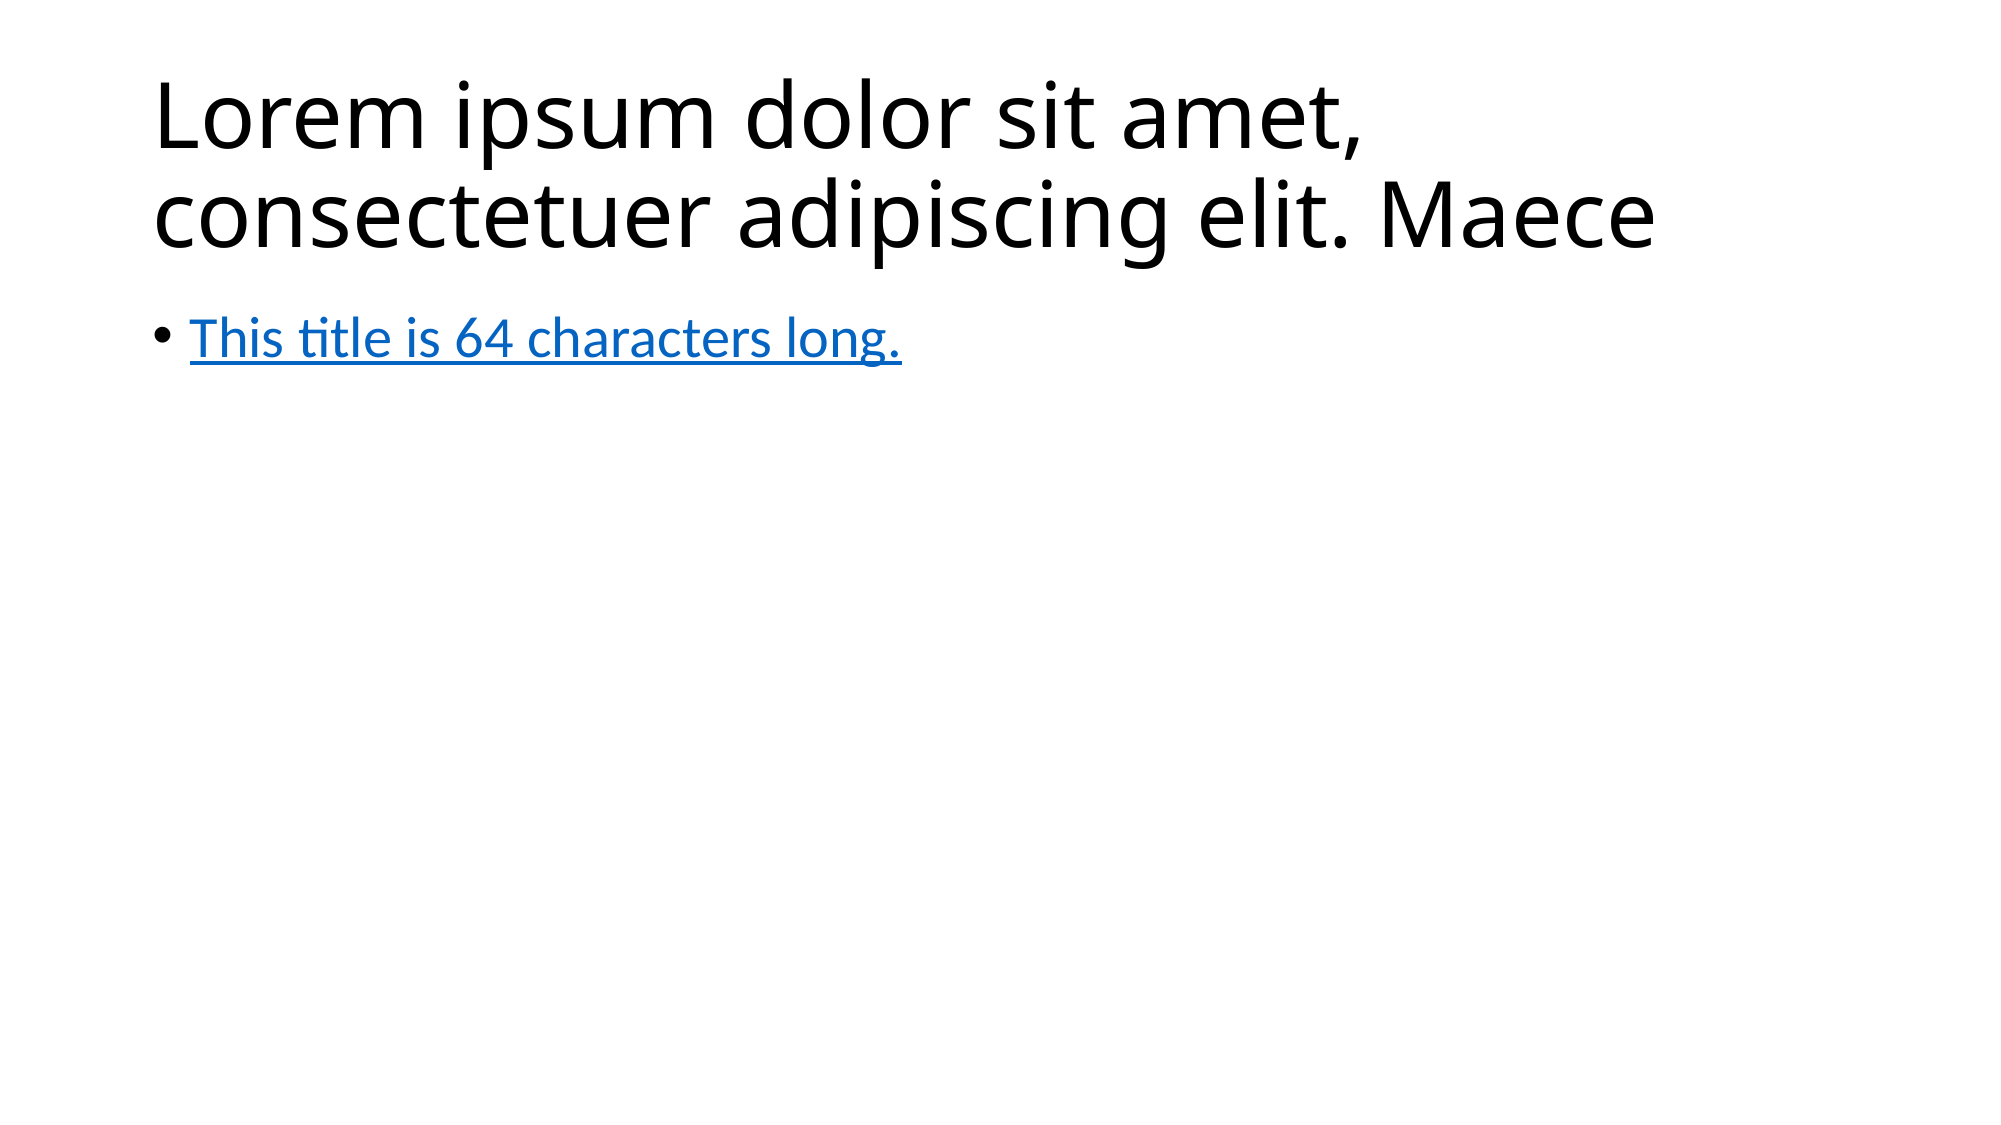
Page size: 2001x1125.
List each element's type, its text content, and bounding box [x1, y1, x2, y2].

title Lorem ipsum dolor sit amet, consectetuer adipiscing elit. Maece [137, 59, 1863, 278]
list This title is 64 characters long. [137, 299, 1863, 1014]
